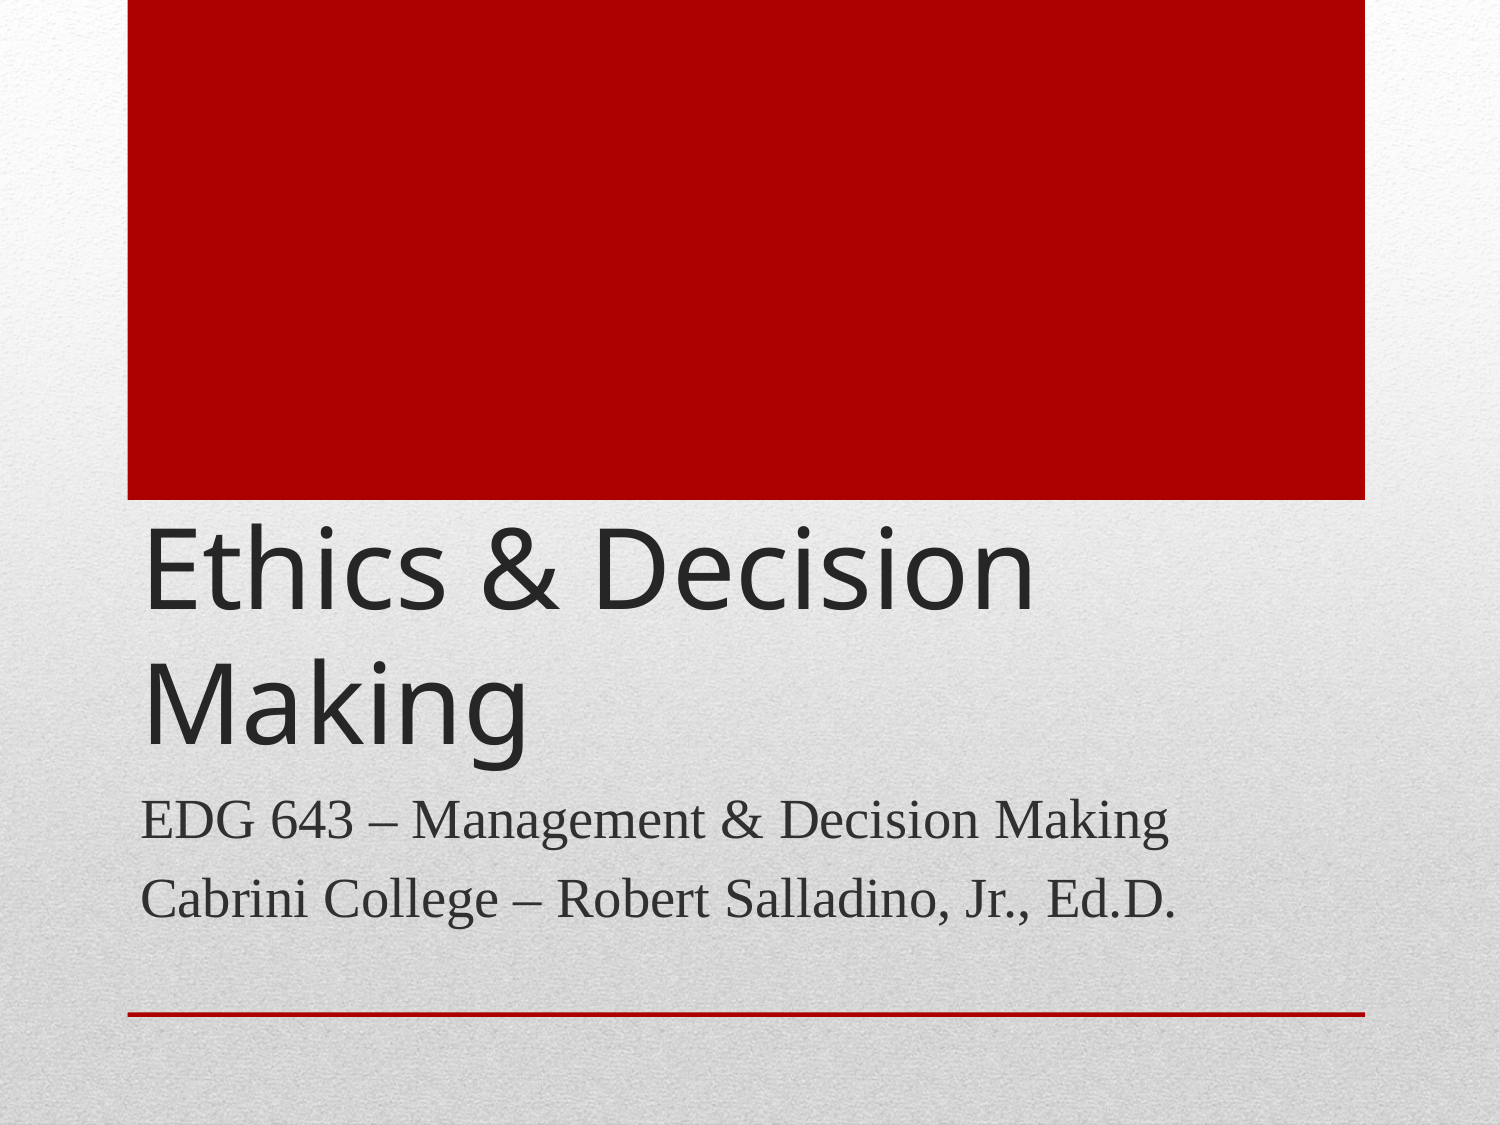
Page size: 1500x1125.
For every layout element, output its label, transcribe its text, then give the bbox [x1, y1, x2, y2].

title Ethics & Decision Making [125, 525, 1363, 775]
subtitle EDG 643 – Management & Decision Making Cabrini College – Robert Salladino, Jr., Ed.D. [125, 774, 1250, 938]
